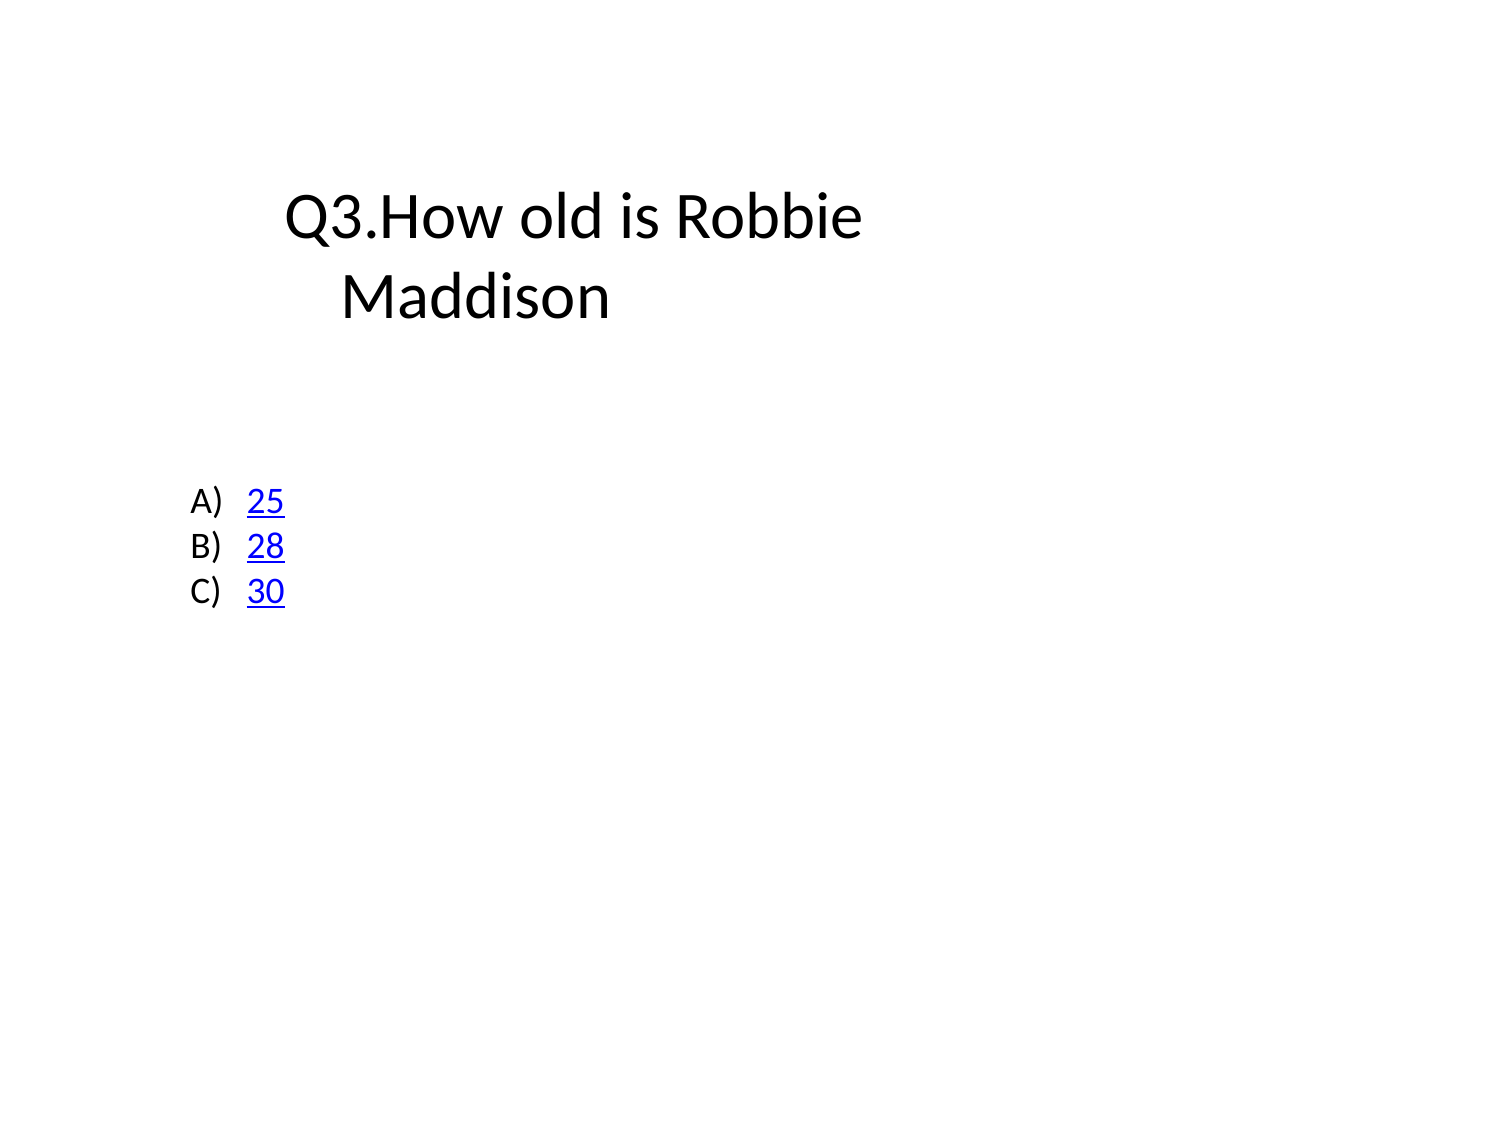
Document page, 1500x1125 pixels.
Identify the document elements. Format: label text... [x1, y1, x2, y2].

list Q3.How old is Robbie Maddison [269, 164, 980, 511]
text_box 25 28 30 [175, 468, 914, 664]
